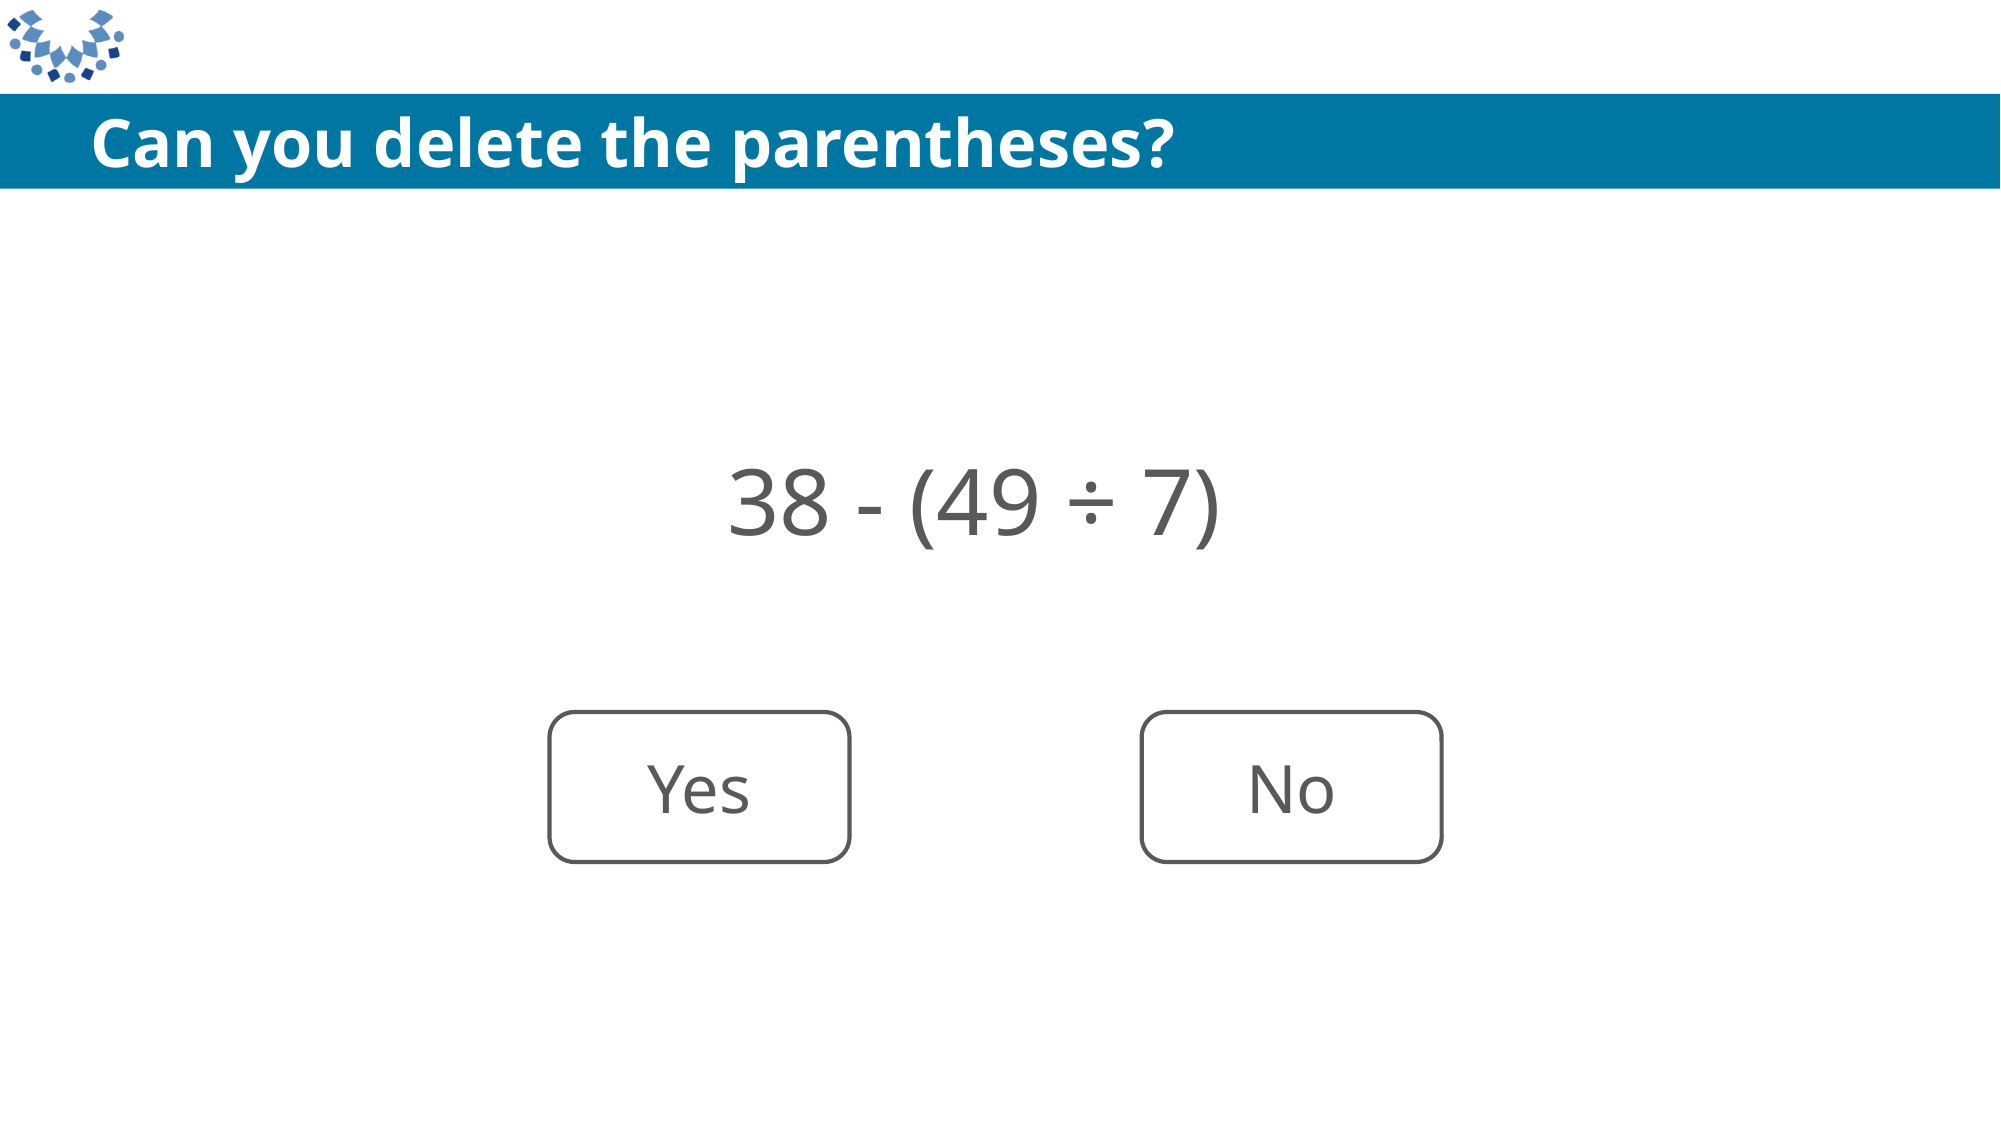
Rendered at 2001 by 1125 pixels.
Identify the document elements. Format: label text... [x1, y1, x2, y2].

text_box Yes [547, 709, 852, 865]
picture [0, 10, 129, 87]
text_box Can you delete the parentheses? [0, 93, 2000, 189]
text_box 38 - (49 ÷ 7) [712, 436, 1442, 562]
text_box No [1139, 709, 1444, 865]
